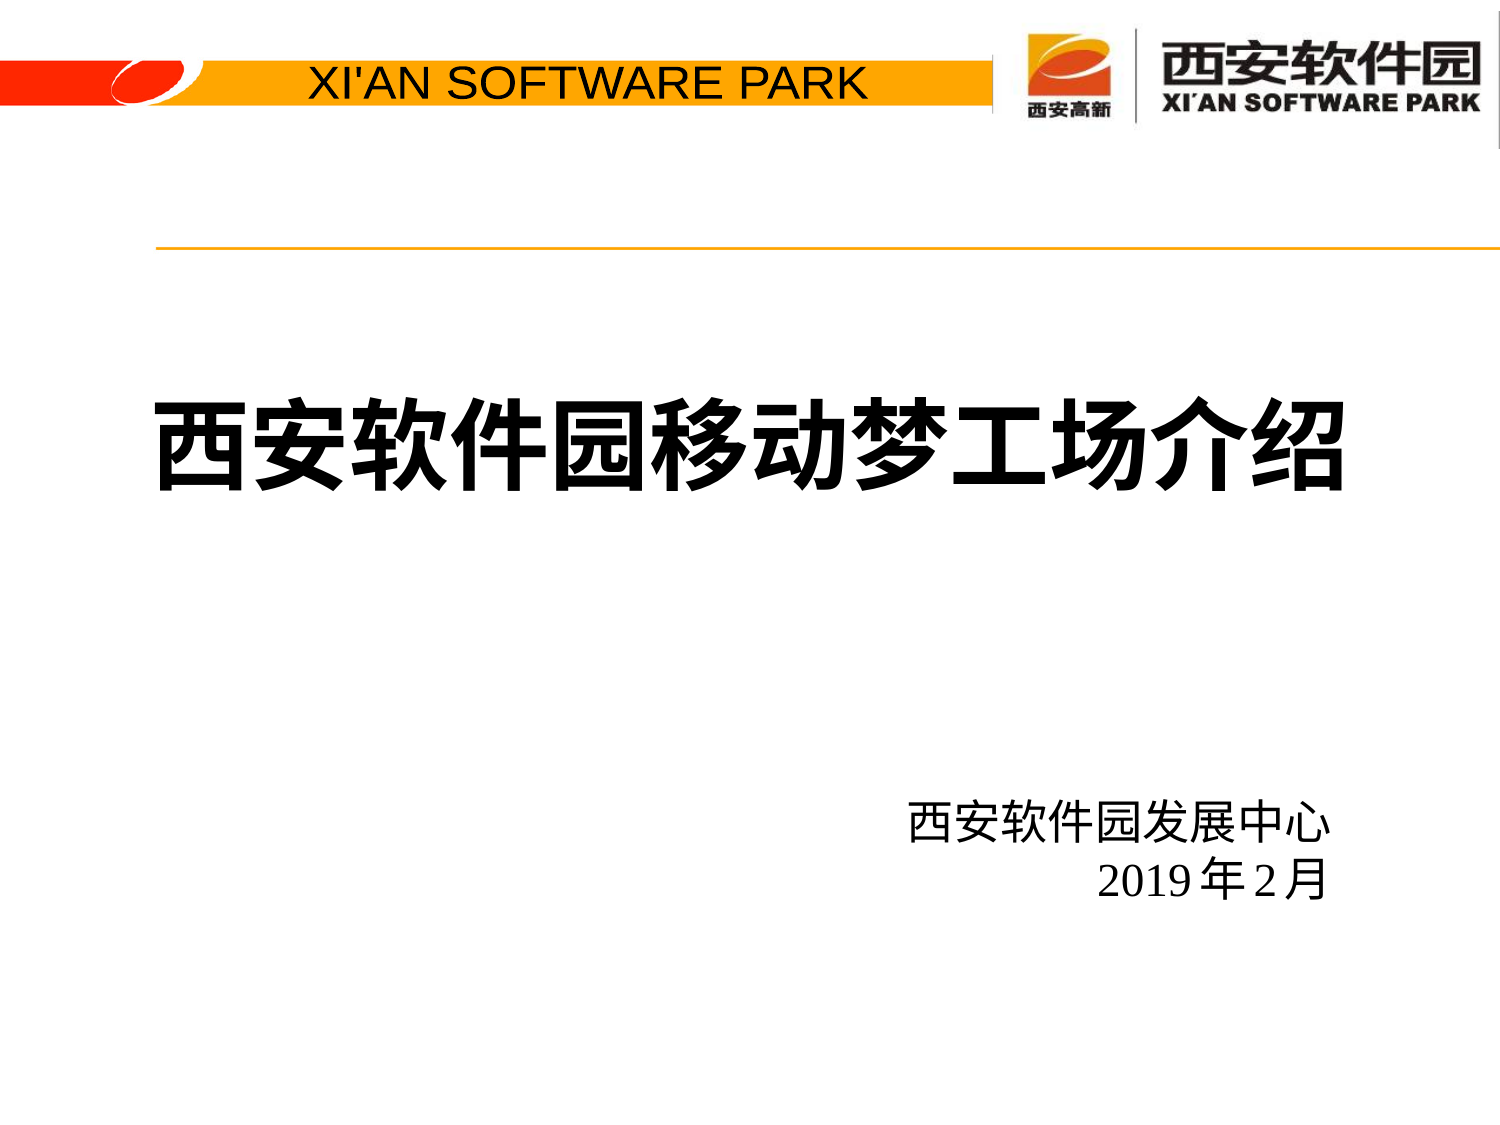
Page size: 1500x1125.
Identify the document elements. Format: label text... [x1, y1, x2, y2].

title 西安软件园移动梦工场介绍 [35, 375, 1465, 565]
picture [0, 0, 1500, 751]
subtitle 西安软件园发展中心 2019年2月 [585, 785, 1347, 915]
